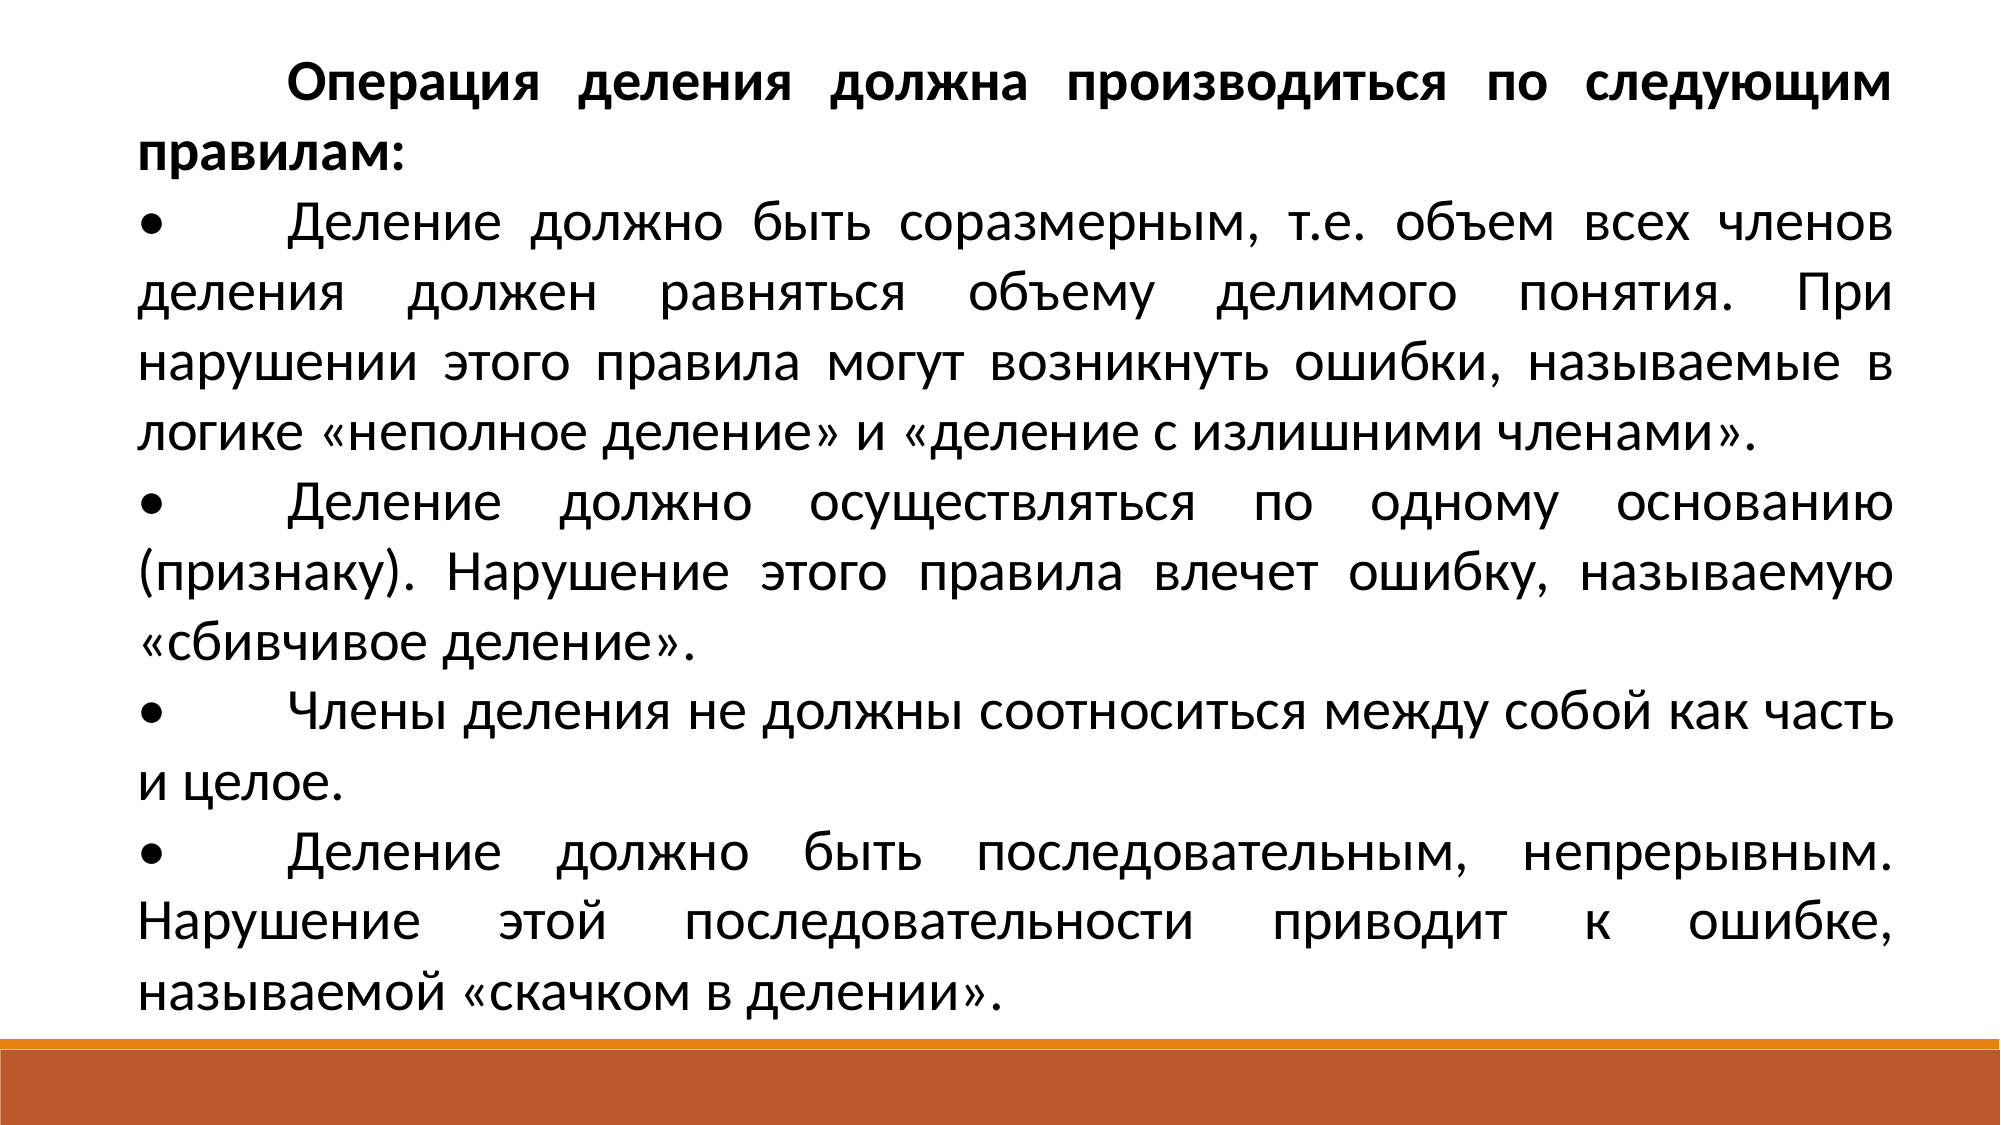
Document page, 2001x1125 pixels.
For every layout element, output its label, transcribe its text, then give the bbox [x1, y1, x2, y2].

text_box Операция деления должна производиться по следующим правилам: • Деление должно быть соразмерным, т.е. объем всех членов деления должен равняться объему делимого понятия. При нарушении этого правила могут возникнуть ошибки, называемые в логике «неполное деление» и «деление с излишними членами». • Деление должно осуществляться по одному основанию (признаку). Нарушение этого правила влечет ошибку, называемую «сбивчивое деление». • Члены деления не должны соотноситься между собой как часть и целое. • Деление должно быть последовательным, непрерывным. Нарушение этой последовательности приводит к ошибке, называемой «скачком в делении». [122, 34, 1910, 1029]
